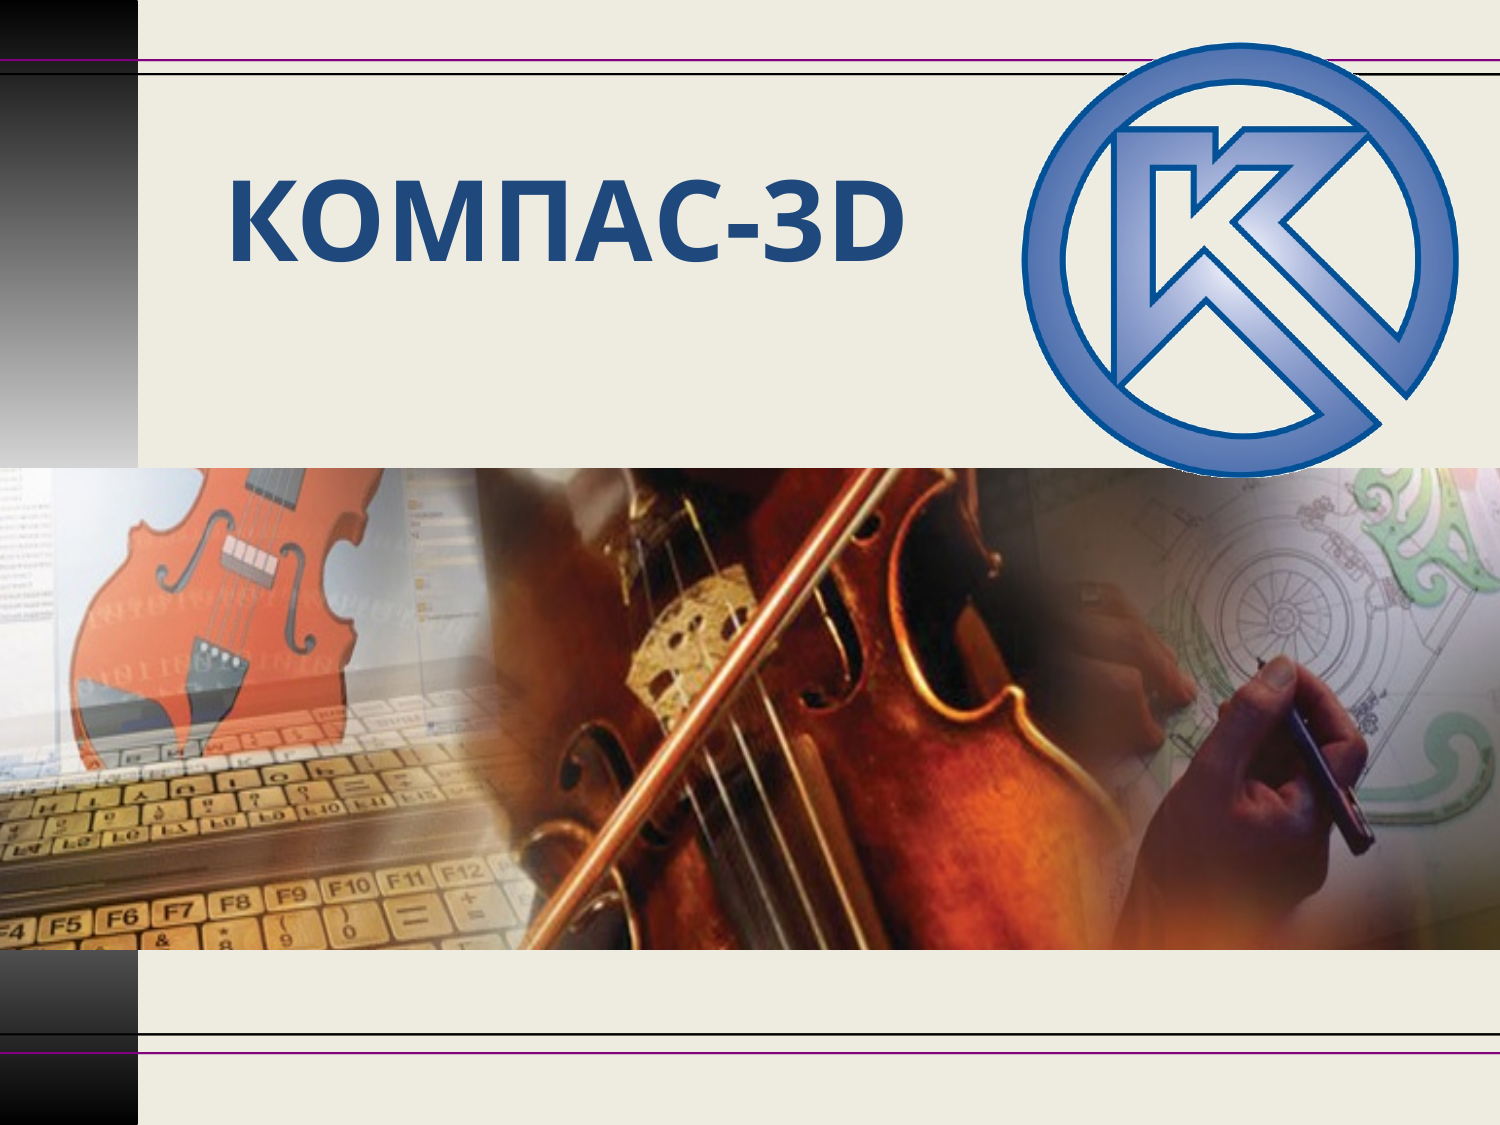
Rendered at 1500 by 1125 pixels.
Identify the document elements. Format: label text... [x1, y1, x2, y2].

text_box КОМПАС-3D [128, 152, 1004, 281]
picture [0, 42, 1500, 950]
